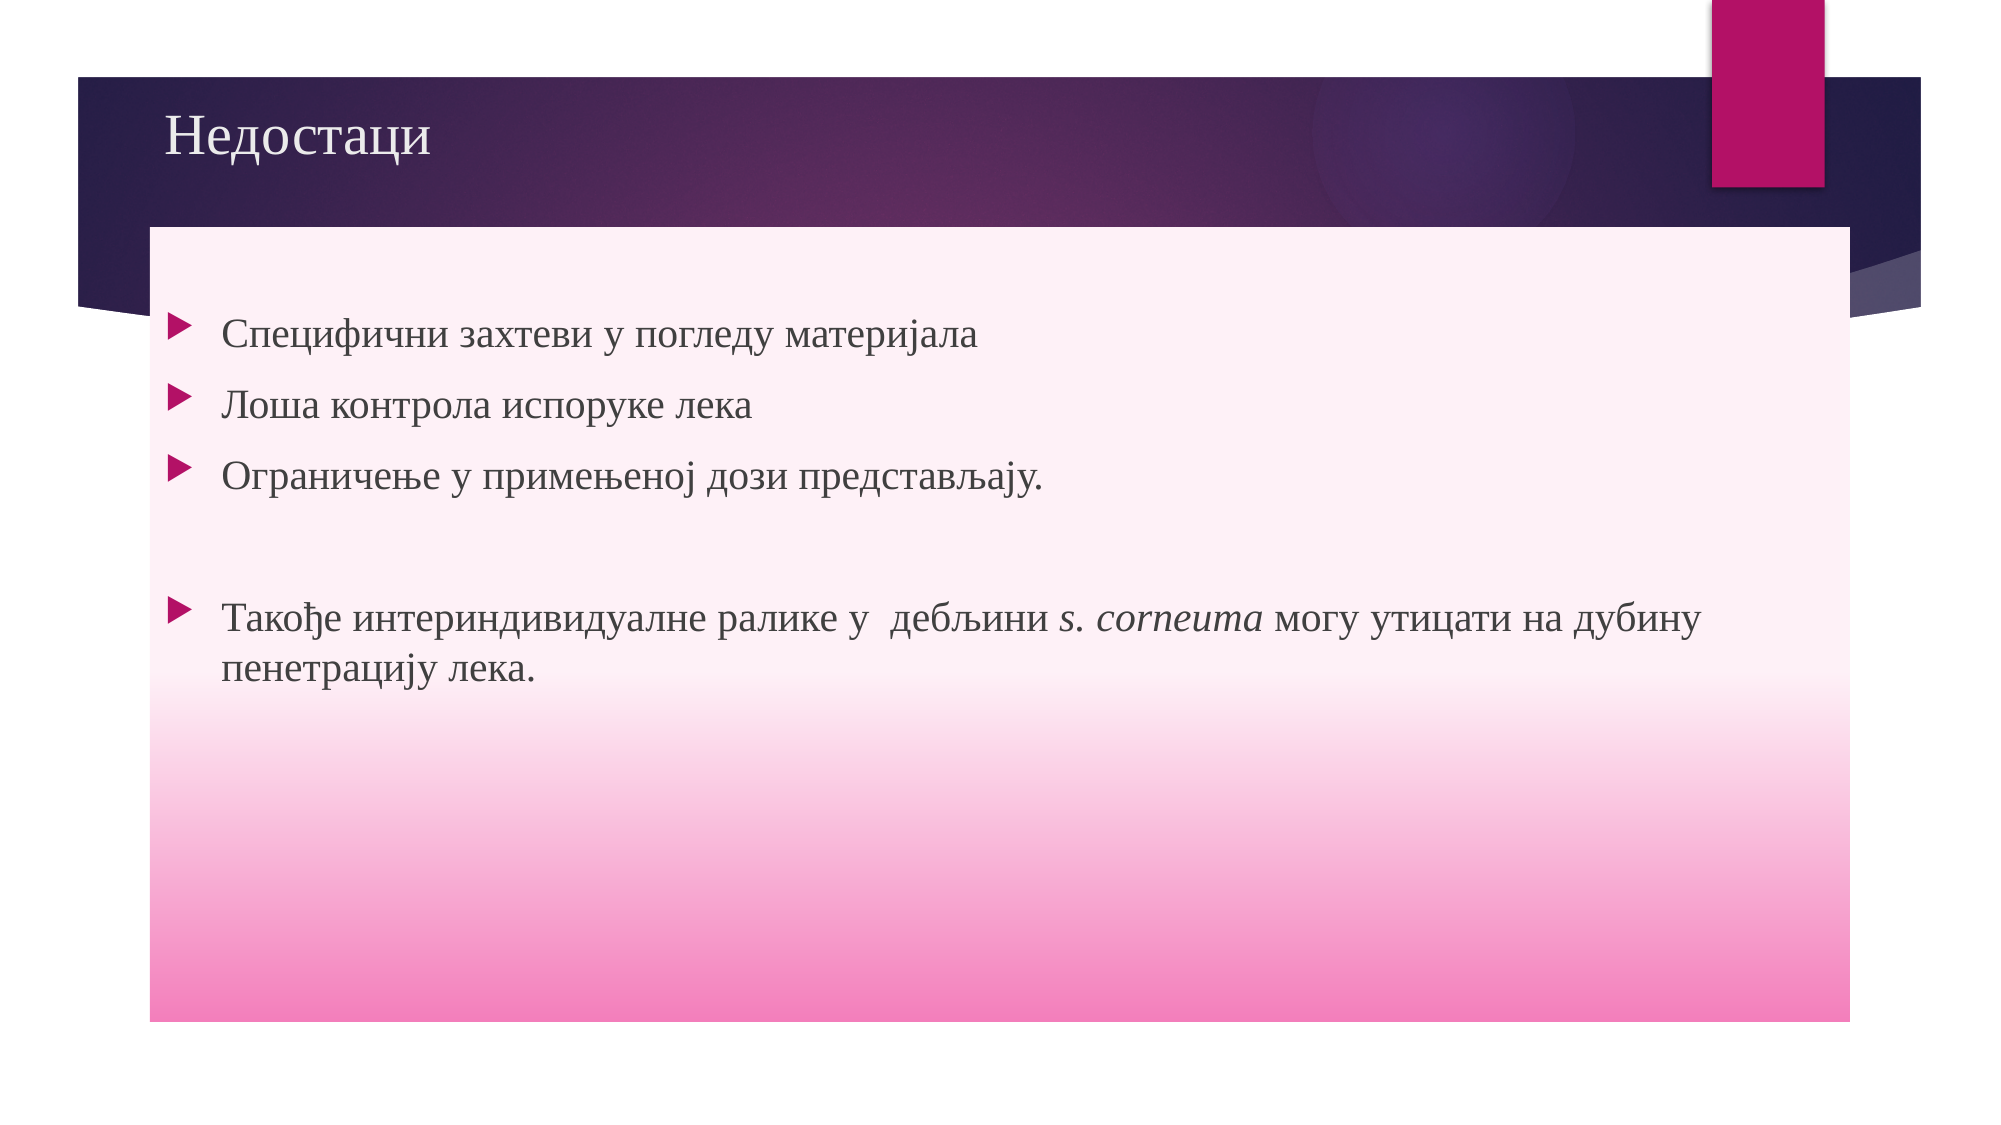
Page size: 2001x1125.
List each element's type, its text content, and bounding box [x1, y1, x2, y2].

title Недостаци [149, 0, 1851, 262]
list Специфични захтеви у погледу материјала Лоша контрола испоруке лека Ограничење у примењеној дози представљају. Такође интериндивидуалне ралике у дебљини s. сorneuma могу утицати на дубину пенетрацију лека. [149, 227, 1850, 1022]
